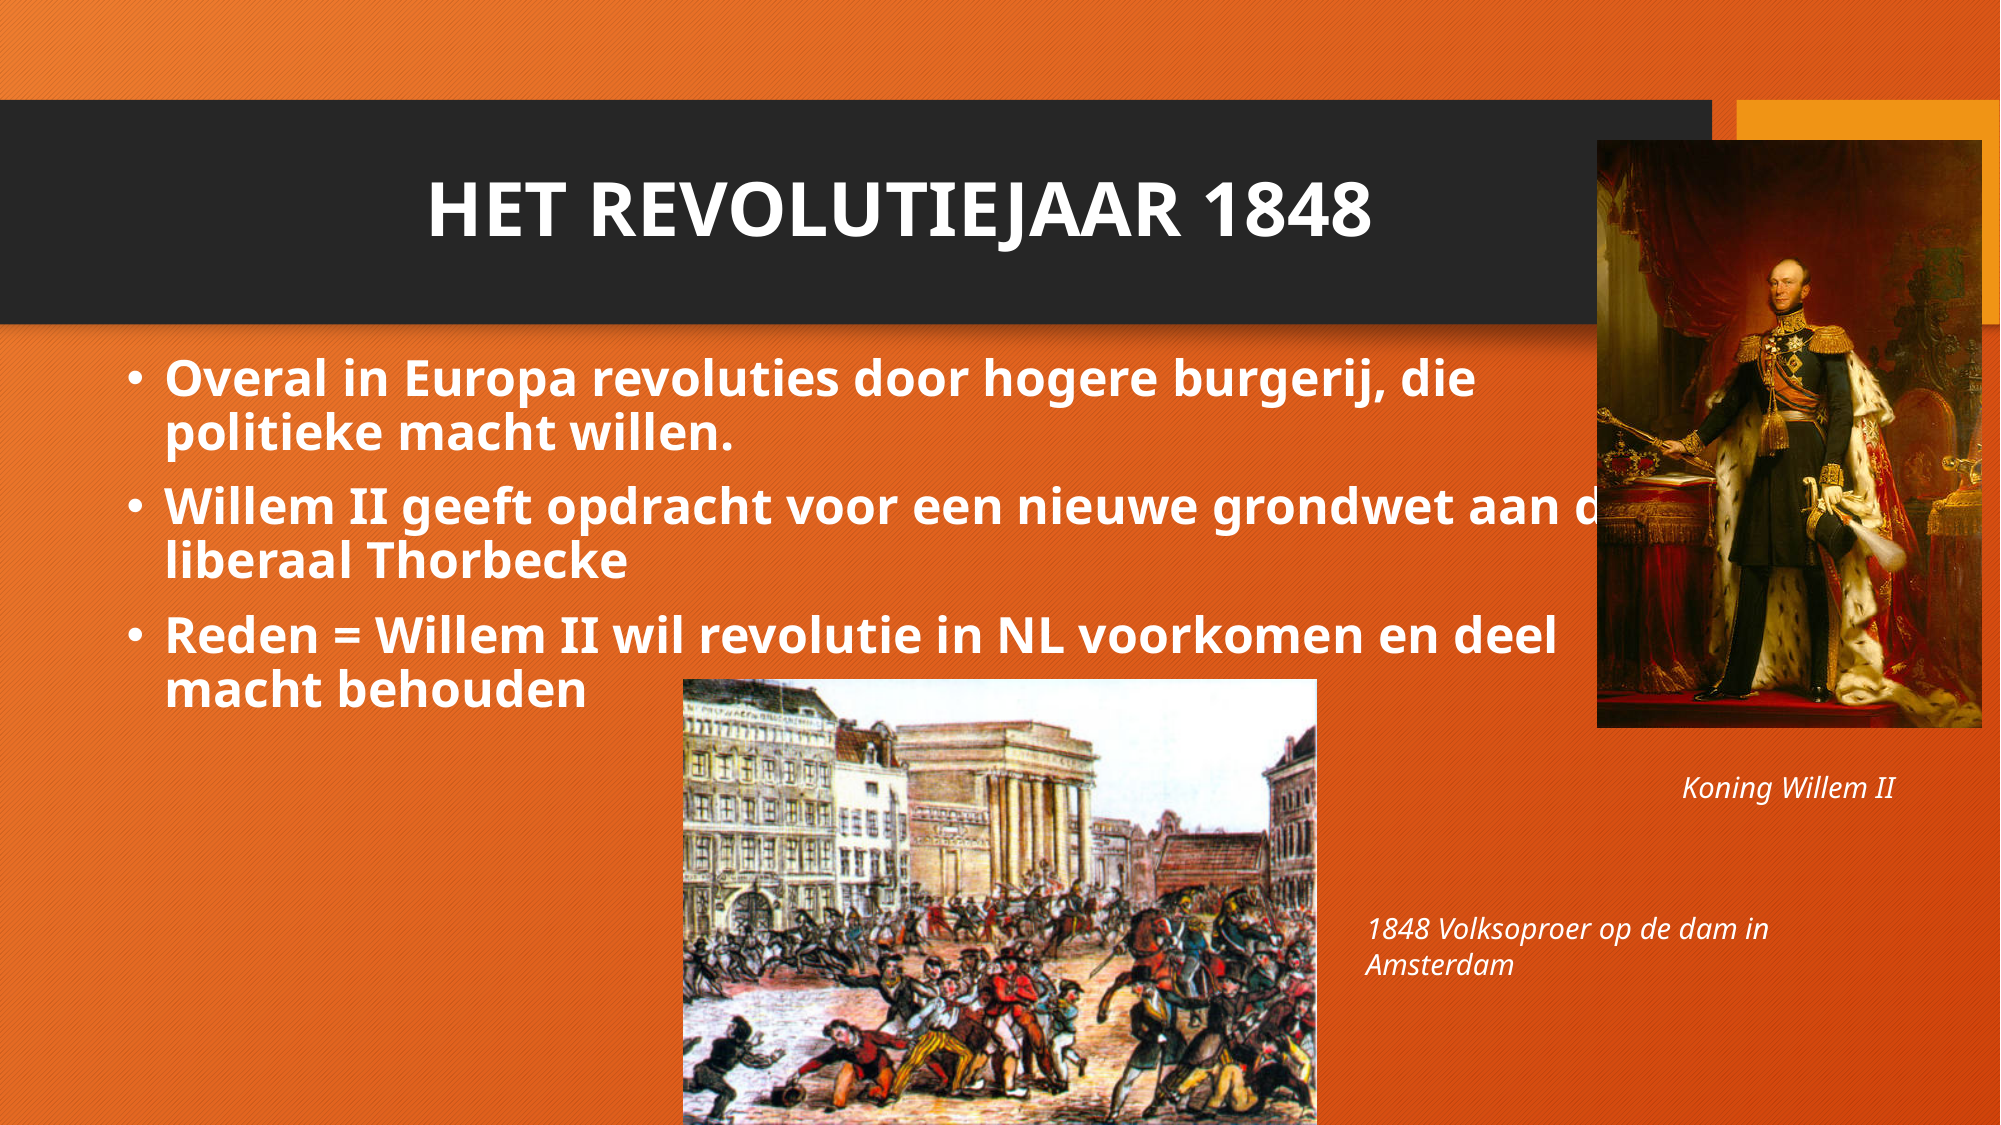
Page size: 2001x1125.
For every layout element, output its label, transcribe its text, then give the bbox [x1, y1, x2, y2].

text_box Koning Willem II [1667, 762, 1910, 812]
title HET REVOLUTIEJAAR 1848 [111, 123, 1689, 301]
text_box 1848 Volksoproer op de dam in Amsterdam [1351, 903, 1898, 989]
picture [0, 140, 2000, 728]
list Overal in Europa revoluties door hogere burgerij, die politieke macht willen. Willem II geeft opdracht voor een nieuwe grondwet aan de liberaal Thorbecke Reden = Willem II wil revolutie in NL voorkomen en deel macht behouden [111, 345, 1689, 974]
picture [683, 679, 1317, 1125]
